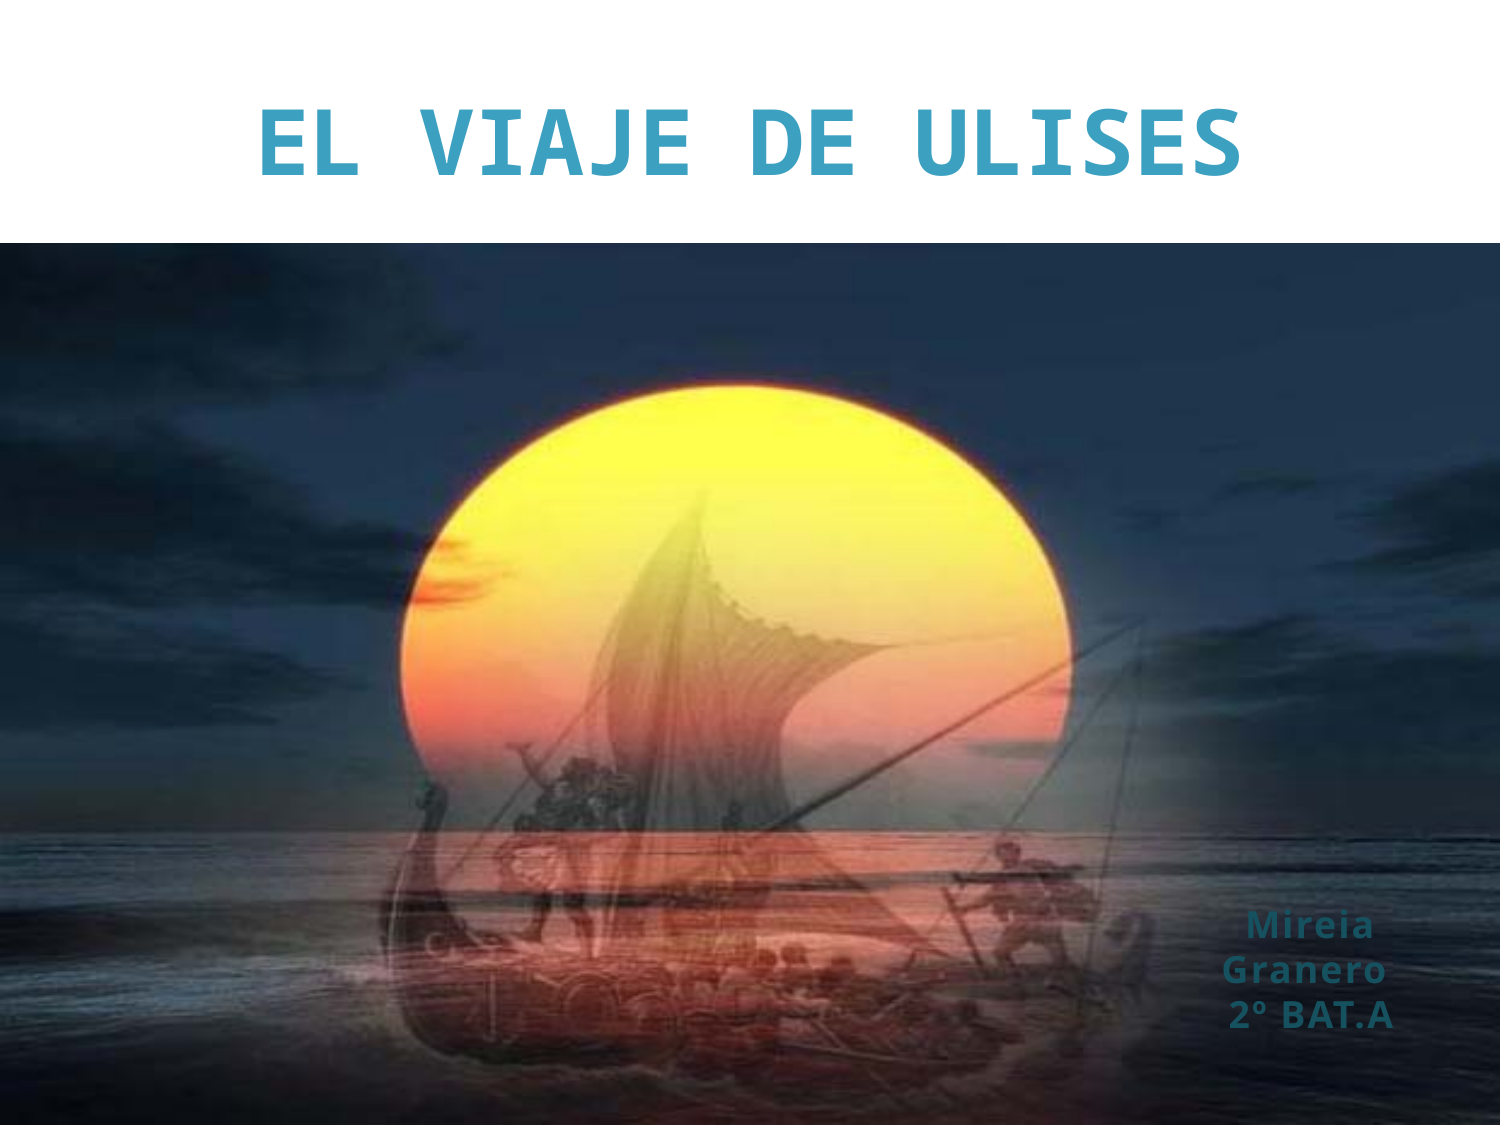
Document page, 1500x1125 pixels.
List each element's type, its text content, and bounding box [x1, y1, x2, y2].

title EL VIAJE DE ULISES [75, 45, 1425, 233]
picture [0, 243, 1500, 1125]
